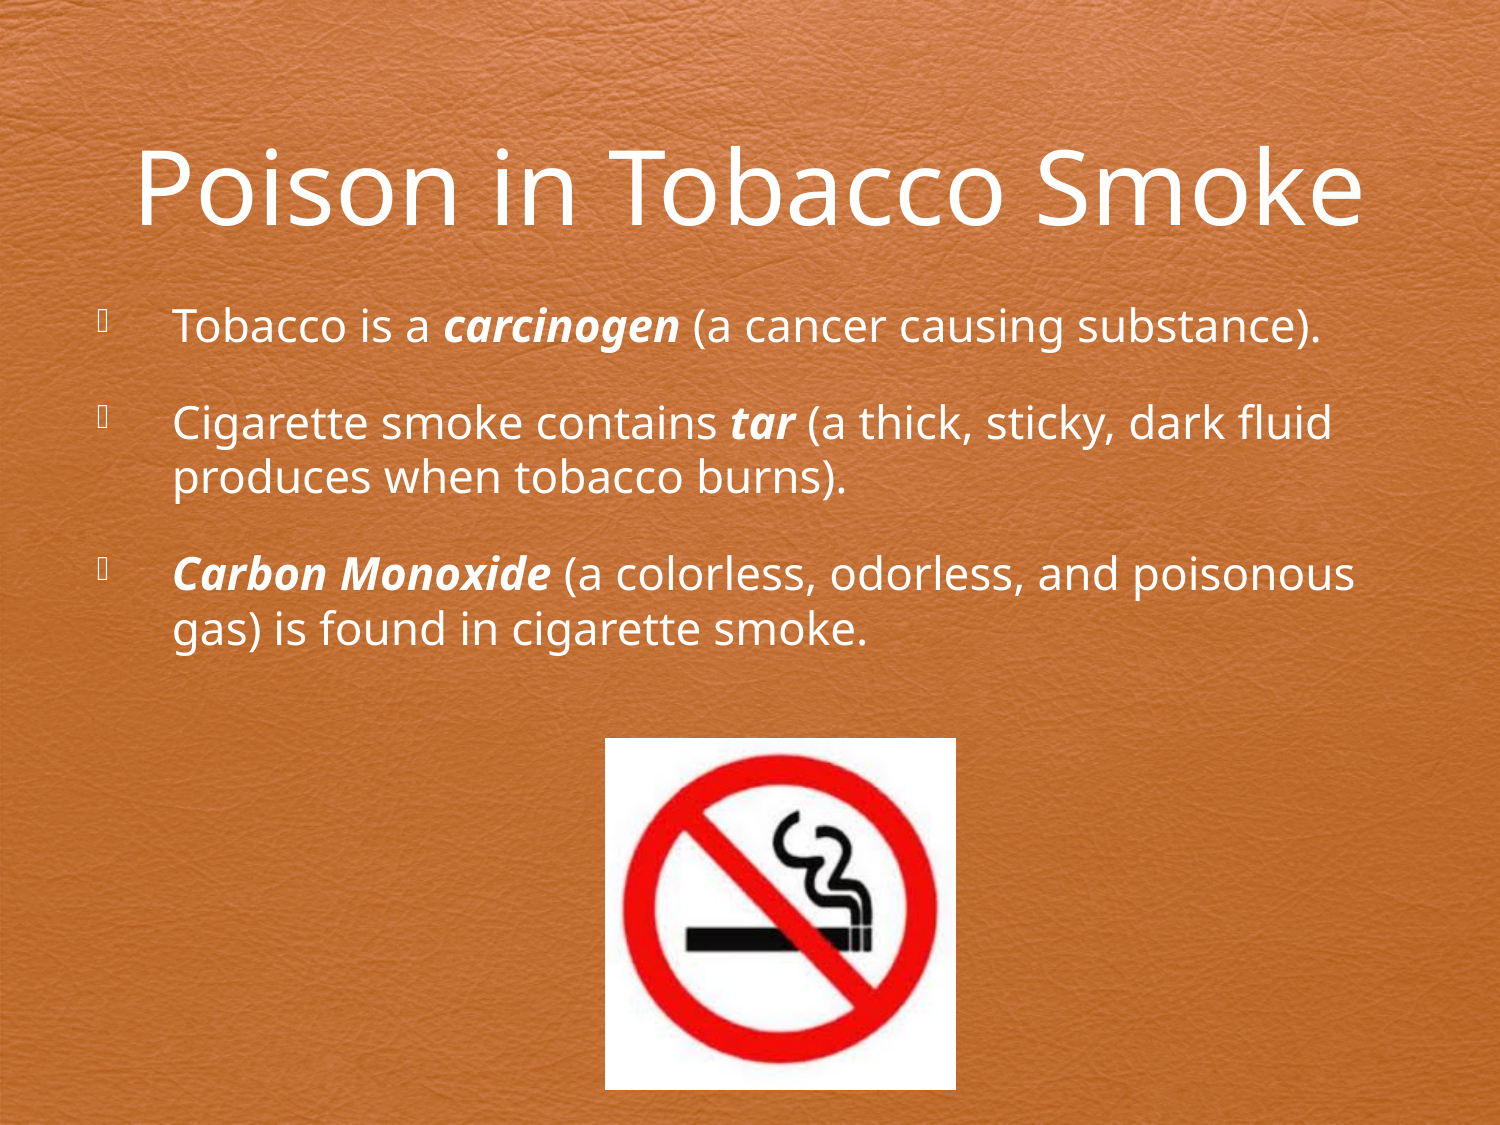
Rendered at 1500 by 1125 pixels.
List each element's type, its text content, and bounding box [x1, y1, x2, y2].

picture [604, 736, 958, 1092]
list Tobacco is a carcinogen (a cancer causing substance). Cigarette smoke contains tar (a thick, sticky, dark fluid produces when tobacco burns). Carbon Monoxide (a colorless, odorless, and poisonous gas) is found in cigarette smoke. [81, 288, 1419, 1006]
title Poison in Tobacco Smoke [81, 15, 1419, 254]
